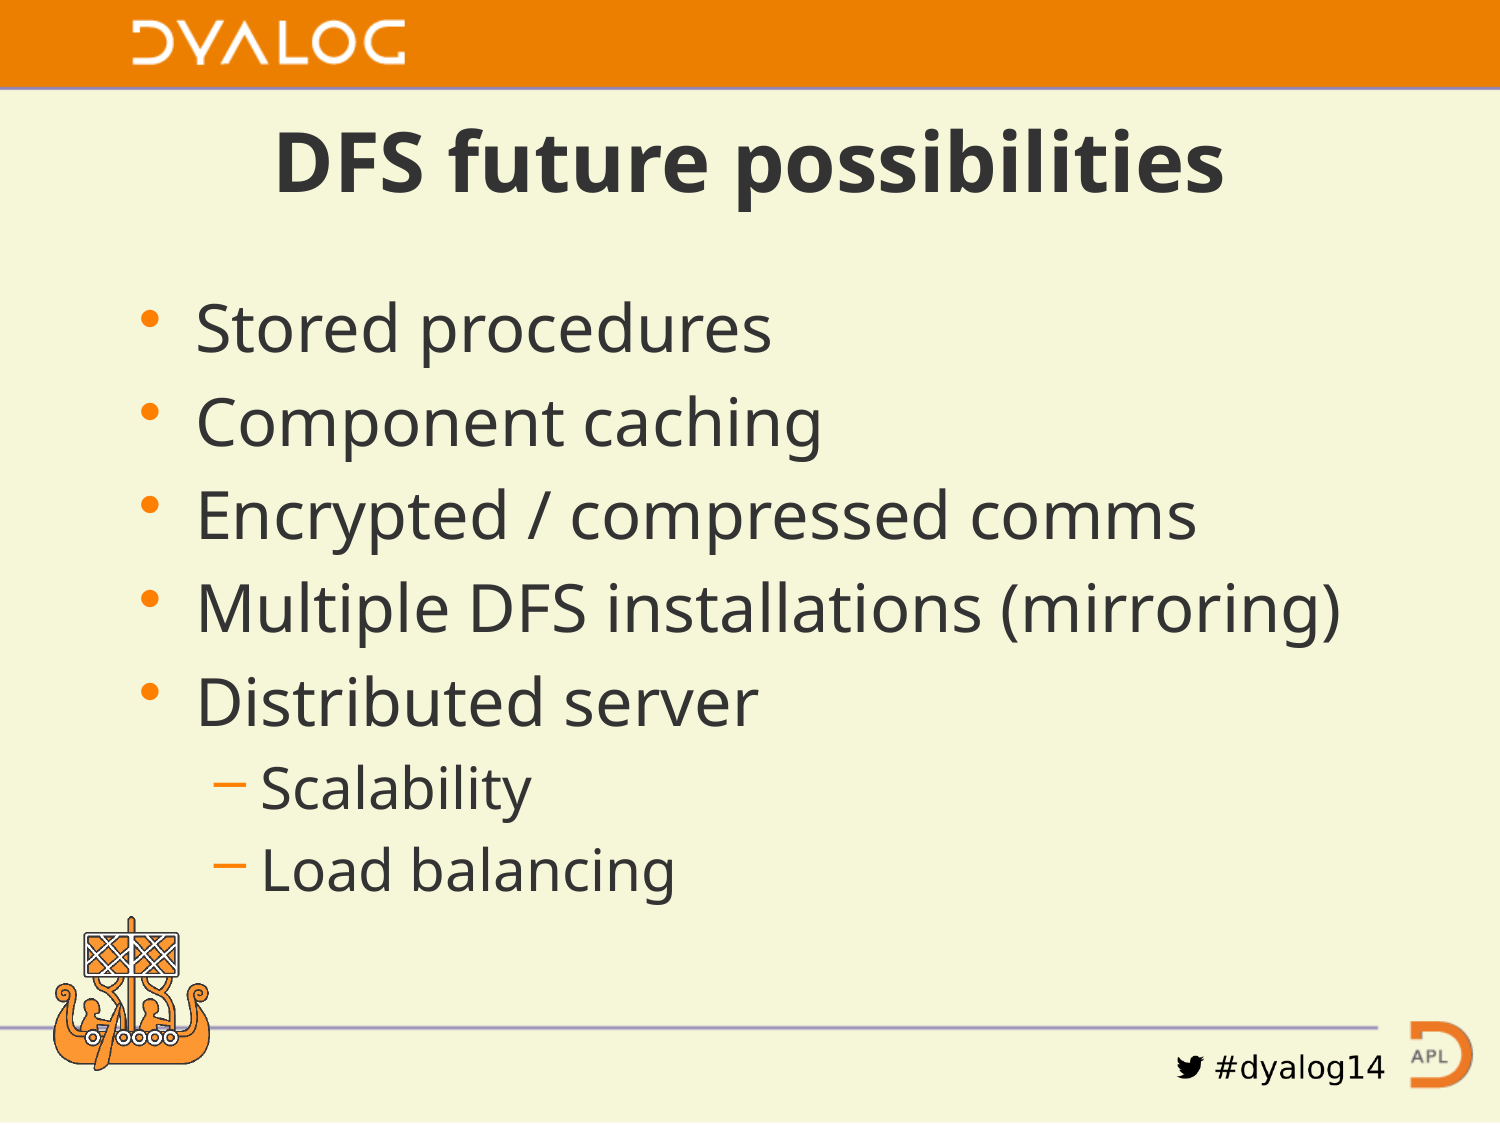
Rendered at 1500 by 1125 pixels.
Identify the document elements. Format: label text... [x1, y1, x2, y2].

picture [0, 0, 1500, 1123]
title DFS future possibilities [123, 101, 1376, 254]
list Stored procedures Component caching Encrypted / compressed comms Multiple DFS installations (mirroring) Distributed server Scalability Load balancing [123, 278, 1376, 917]
